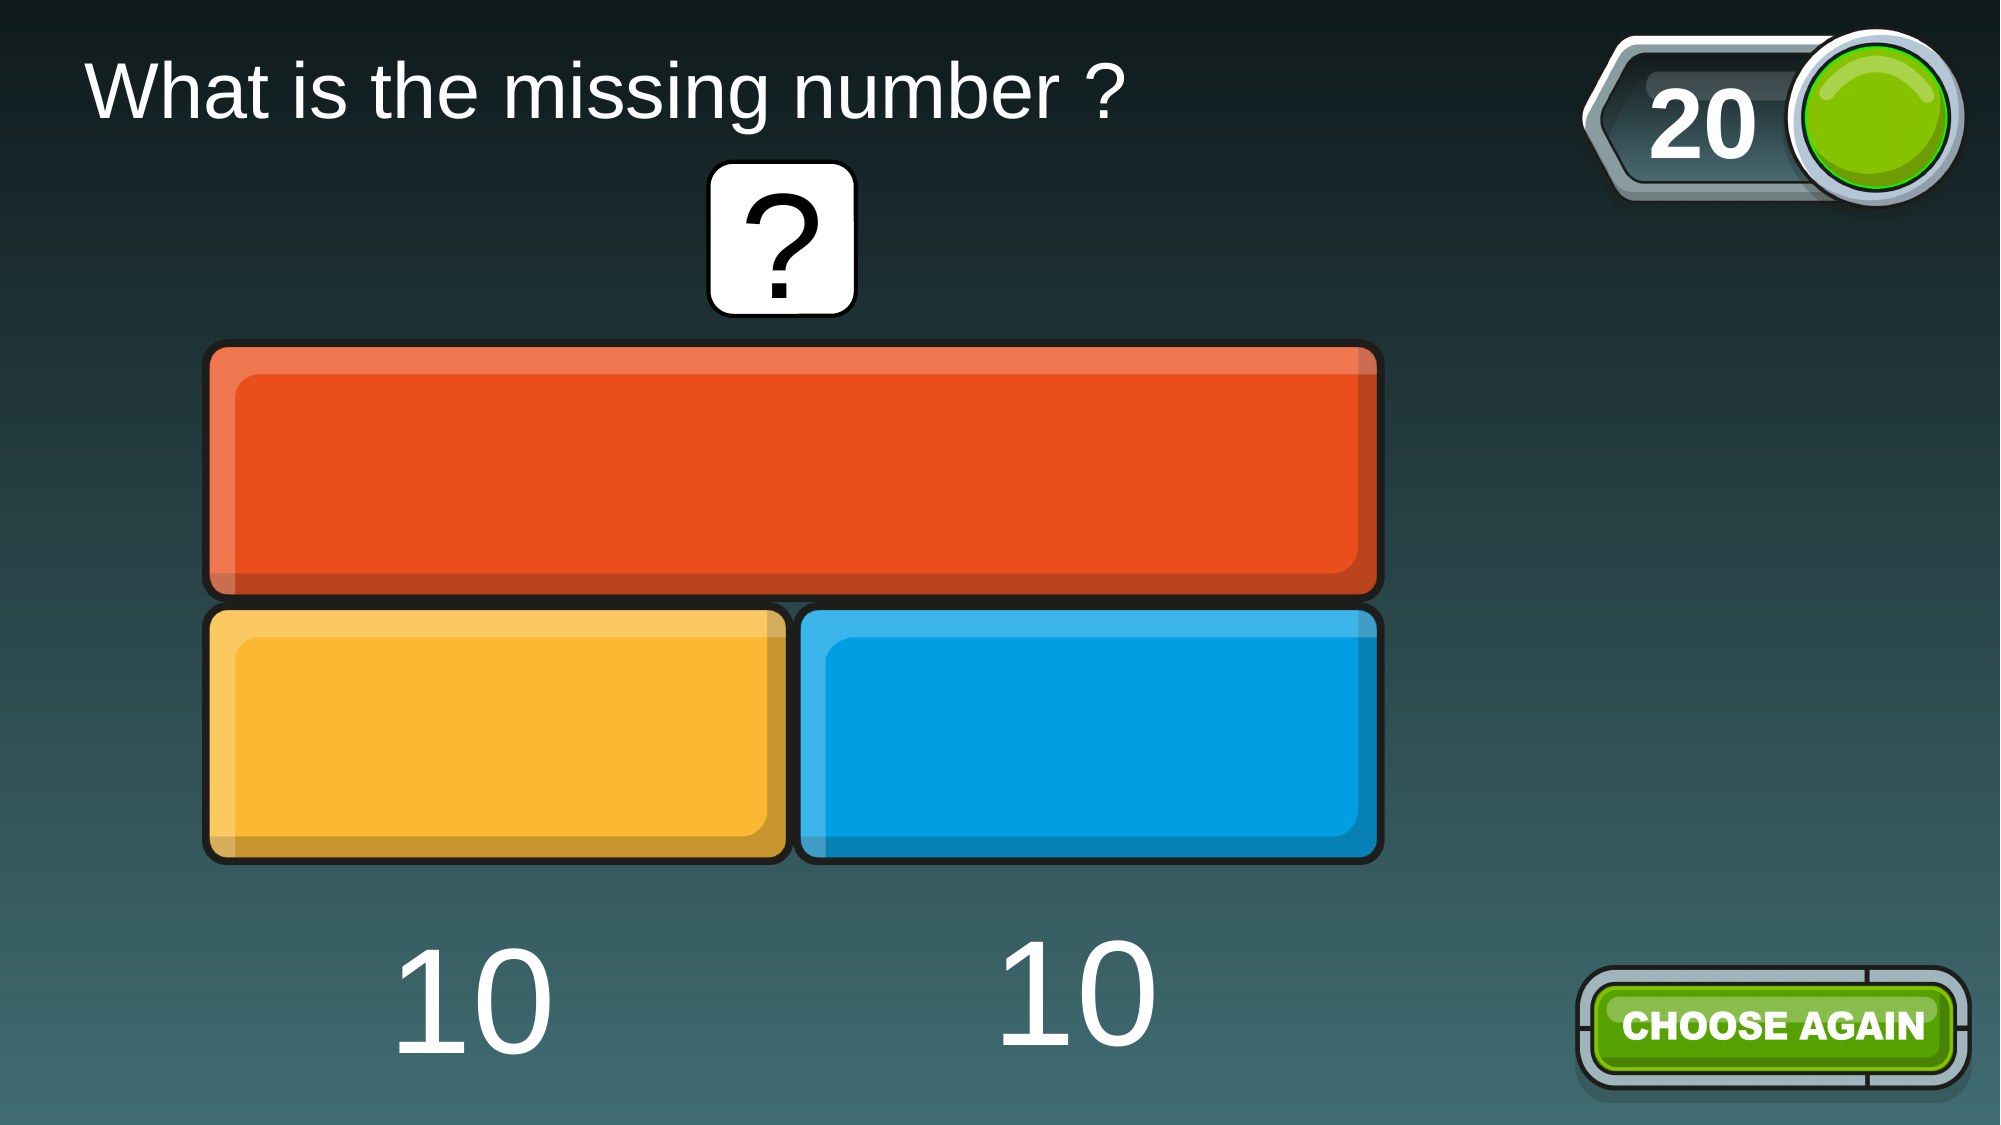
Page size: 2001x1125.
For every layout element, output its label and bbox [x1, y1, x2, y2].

text_box [367, 895, 577, 1091]
picture [201, 339, 1385, 865]
text_box [971, 888, 1182, 1084]
text_box [708, 161, 856, 316]
picture [1575, 965, 1972, 1104]
text_box [69, 32, 1167, 152]
picture [1575, 25, 1971, 221]
